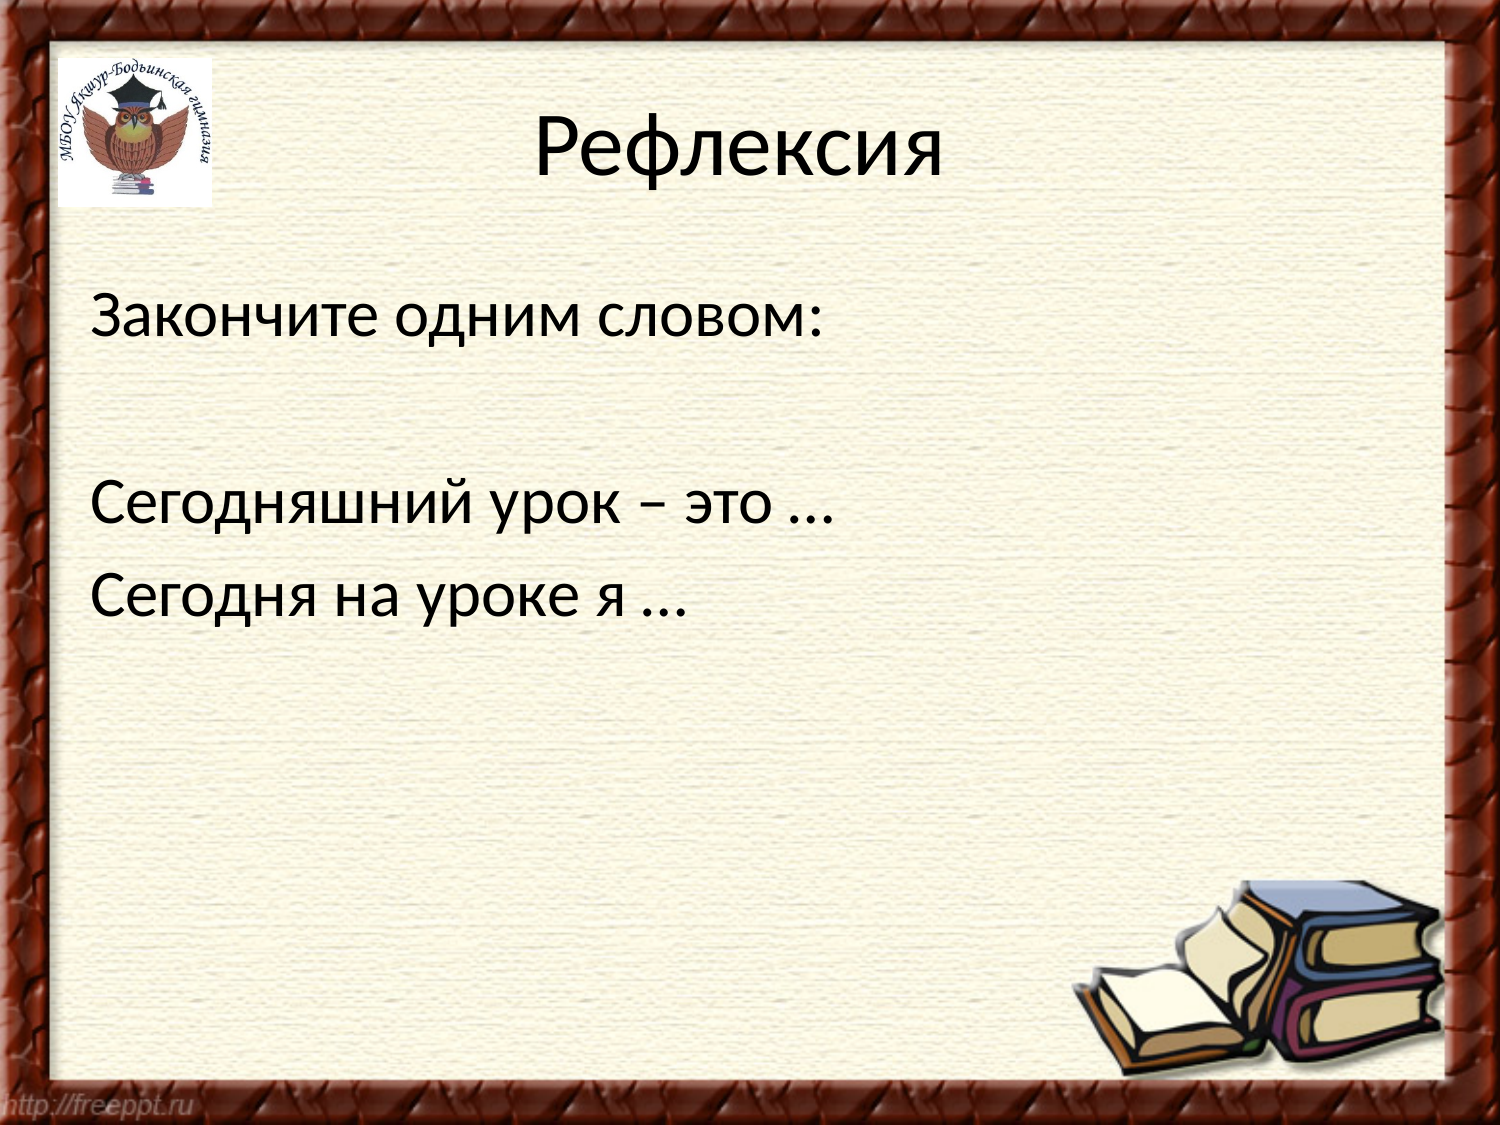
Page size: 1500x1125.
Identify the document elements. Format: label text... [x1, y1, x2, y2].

list Закончите одним словом: Сегодняшний урок – это … Сегодня на уроке я … [75, 262, 1425, 1005]
picture [0, 0, 1500, 1125]
title Рефлексия [75, 45, 1425, 233]
